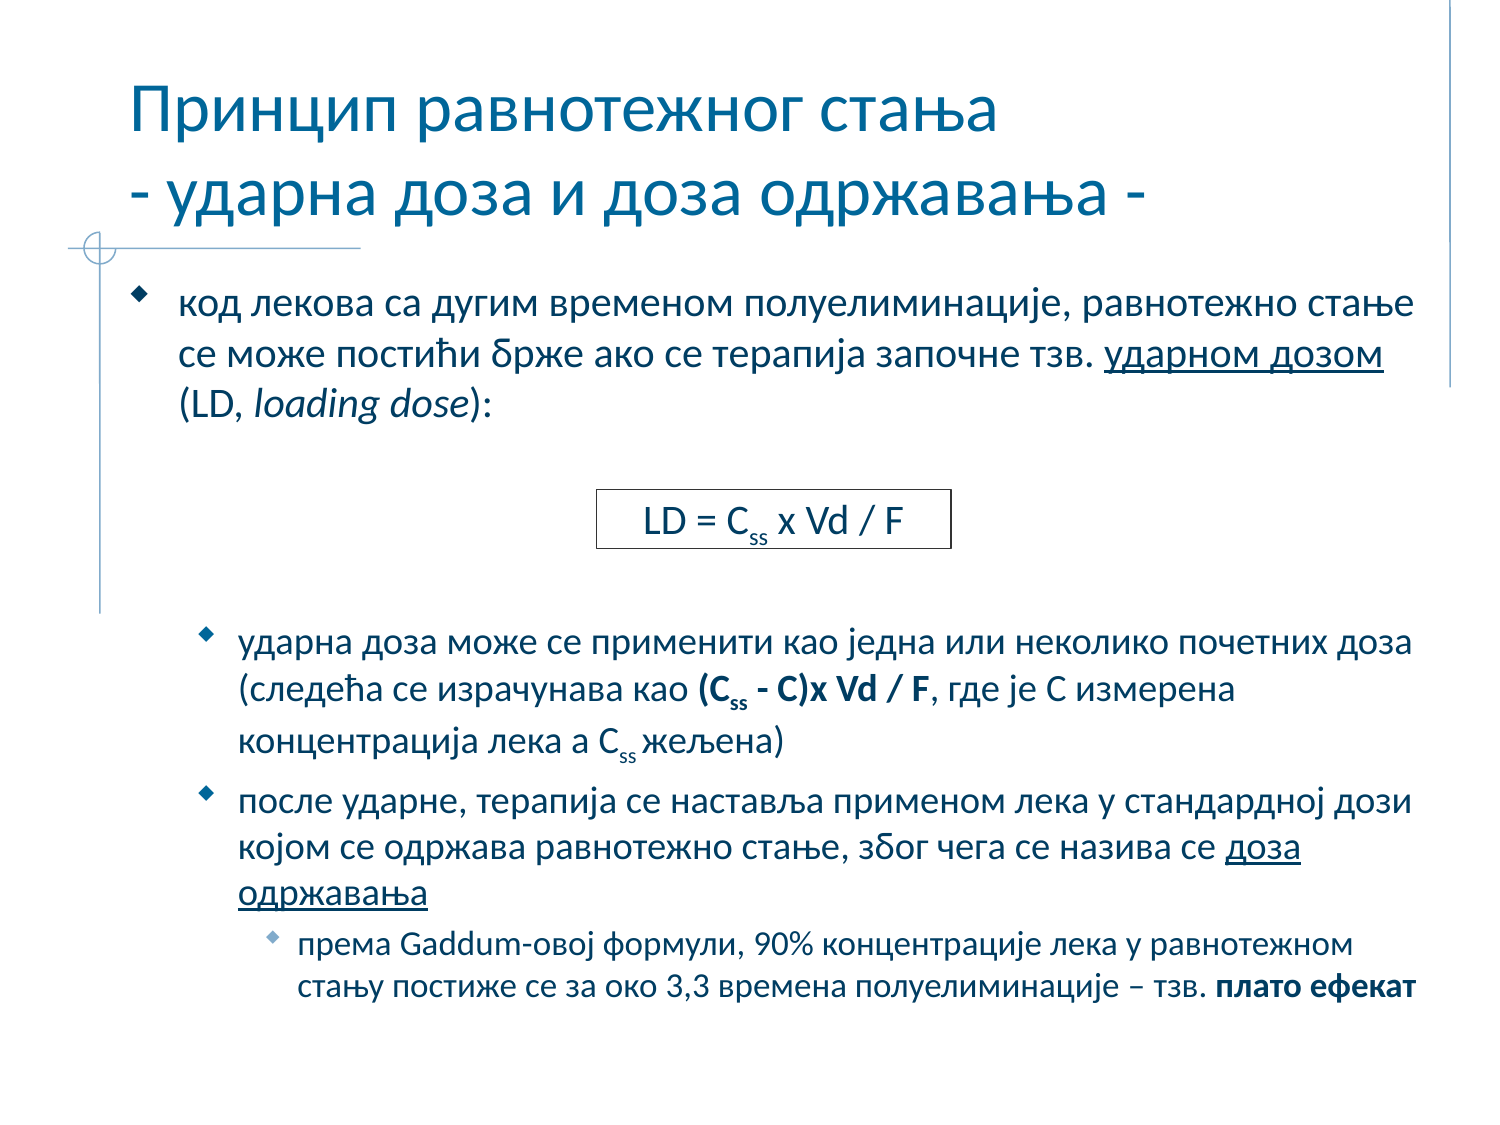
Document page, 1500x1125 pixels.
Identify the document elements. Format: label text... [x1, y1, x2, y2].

list код лекова са дугим временом полуелиминације, равнотежно стање се може постићи брже ако се терапија започне тзв. ударном дозом (LD, loading dose): LD = Css x Vd / F ударна доза може се применити као једна или неколико почетних доза (следећа се израчунава као (Css - C)x Vd / F, где је C измерена концентрација лека а Css жељена) после ударне, терапија се наставља применом лека у стандардној дози којом се одржава равнотежно стање, због чега се назива се доза одржавањa према Gaddum-овој формули, 90% концентрације лека у равнотежном стању постиже се за око 3,3 времена полуелиминације – тзв. плато ефекат [111, 266, 1436, 1059]
text_box [596, 489, 951, 549]
title Принцип равнотежног стања - ударна доза и доза одржавања - [113, 49, 1436, 238]
